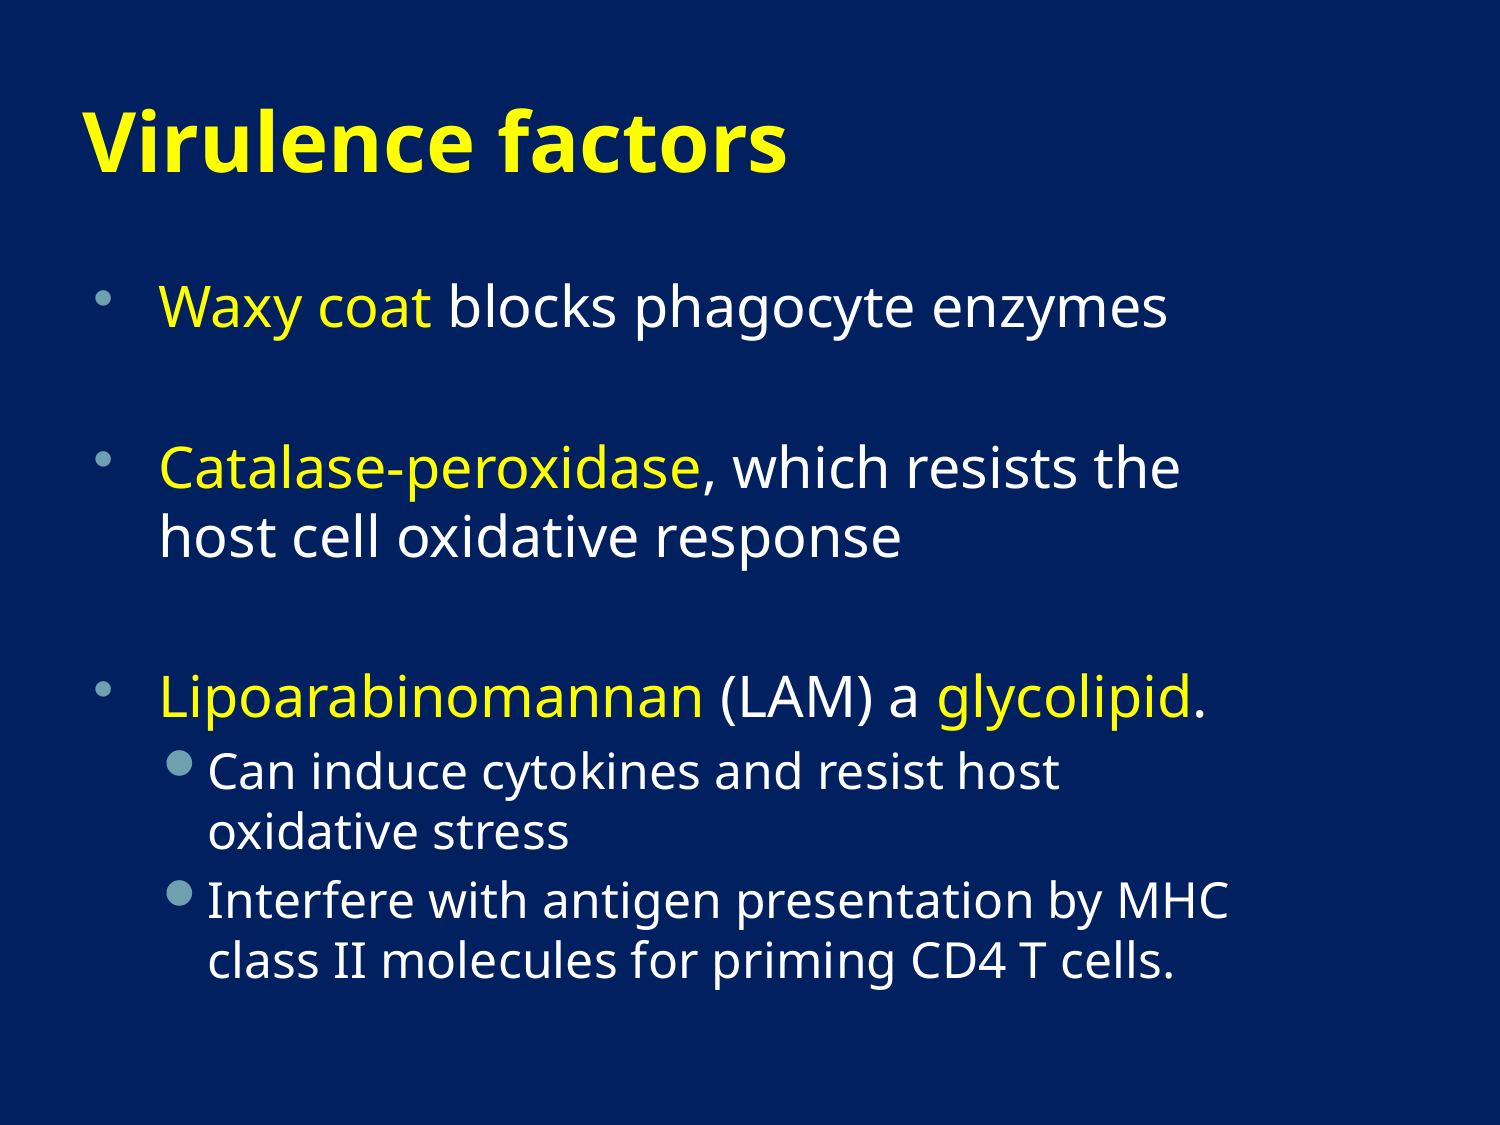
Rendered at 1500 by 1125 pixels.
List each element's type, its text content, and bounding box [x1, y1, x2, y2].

list Waxy coat blocks phagocyte enzymes Catalase-peroxidase, which resists the host cell oxidative response Lipoarabinomannan (LAM) a glycolipid. Can induce cytokines and resist host oxidative stress Interfere with antigen presentation by MHC class II molecules for priming CD4 T cells. [75, 262, 1300, 1005]
title Virulence factors [75, 45, 1300, 233]
